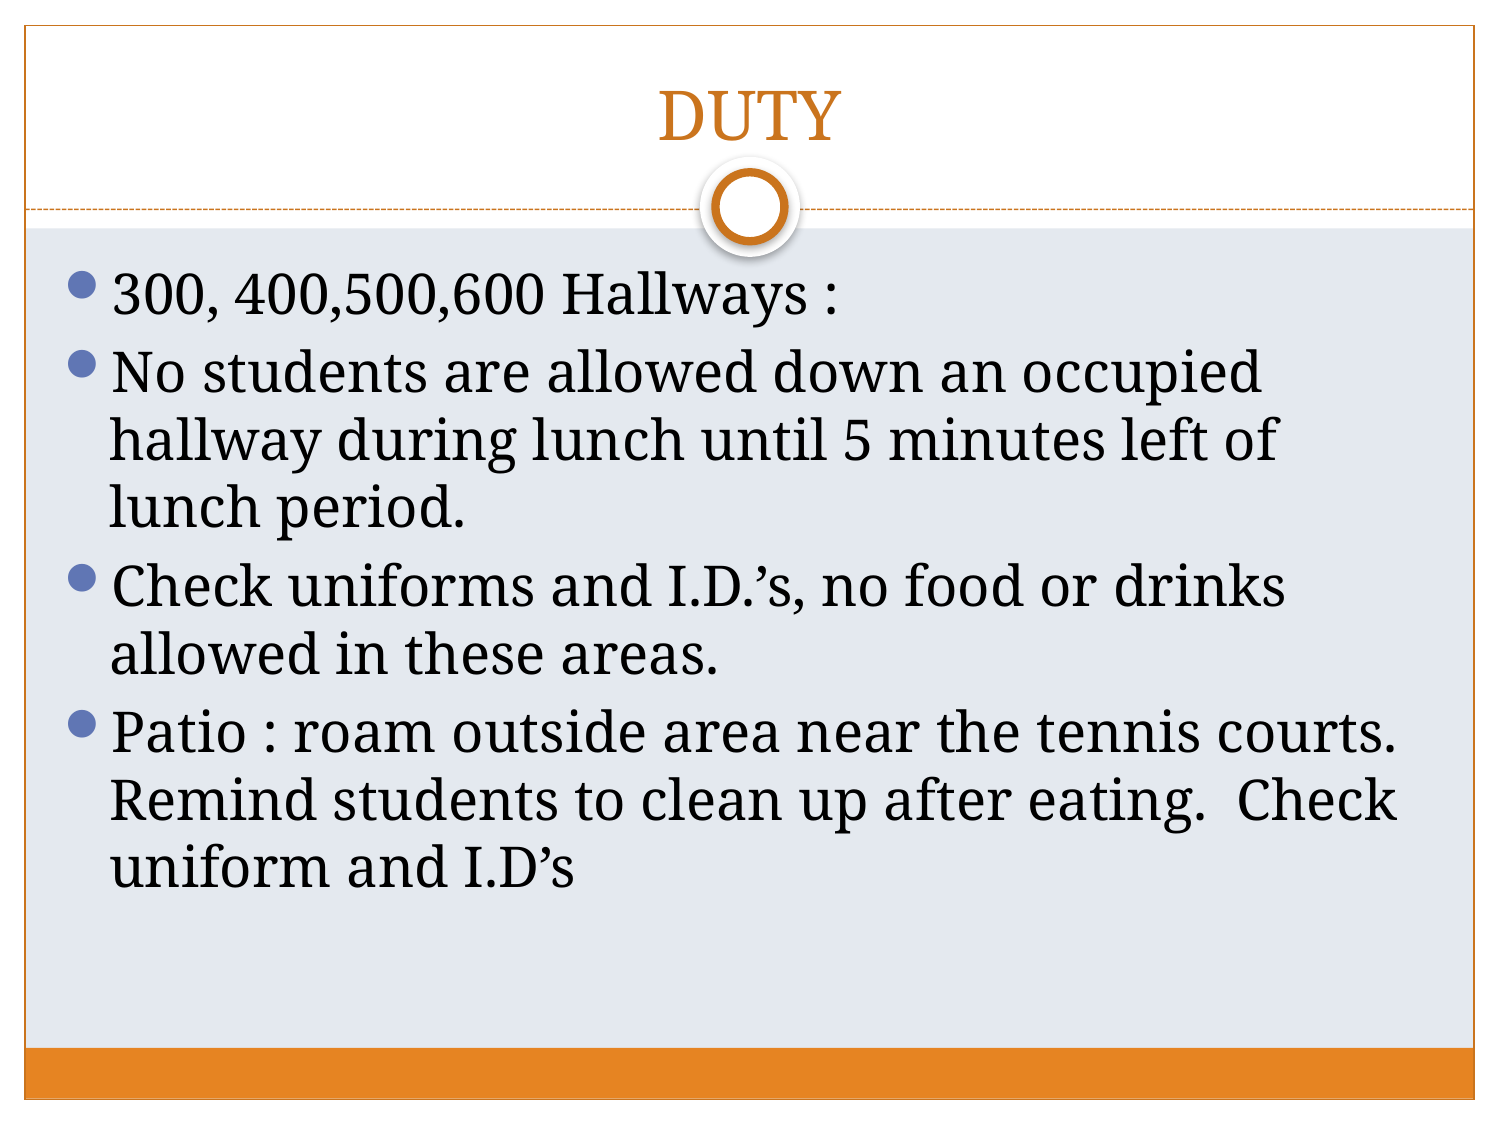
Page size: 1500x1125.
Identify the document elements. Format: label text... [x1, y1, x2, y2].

title DUTY [49, 37, 1450, 162]
list 300, 400,500,600 Hallways : No students are allowed down an occupied hallway during lunch until 5 minutes left of lunch period. Check uniforms and I.D.’s, no food or drinks allowed in these areas. Patio : roam outside area near the tennis courts. Remind students to clean up after eating. Check uniform and I.D’s [49, 250, 1445, 1001]
